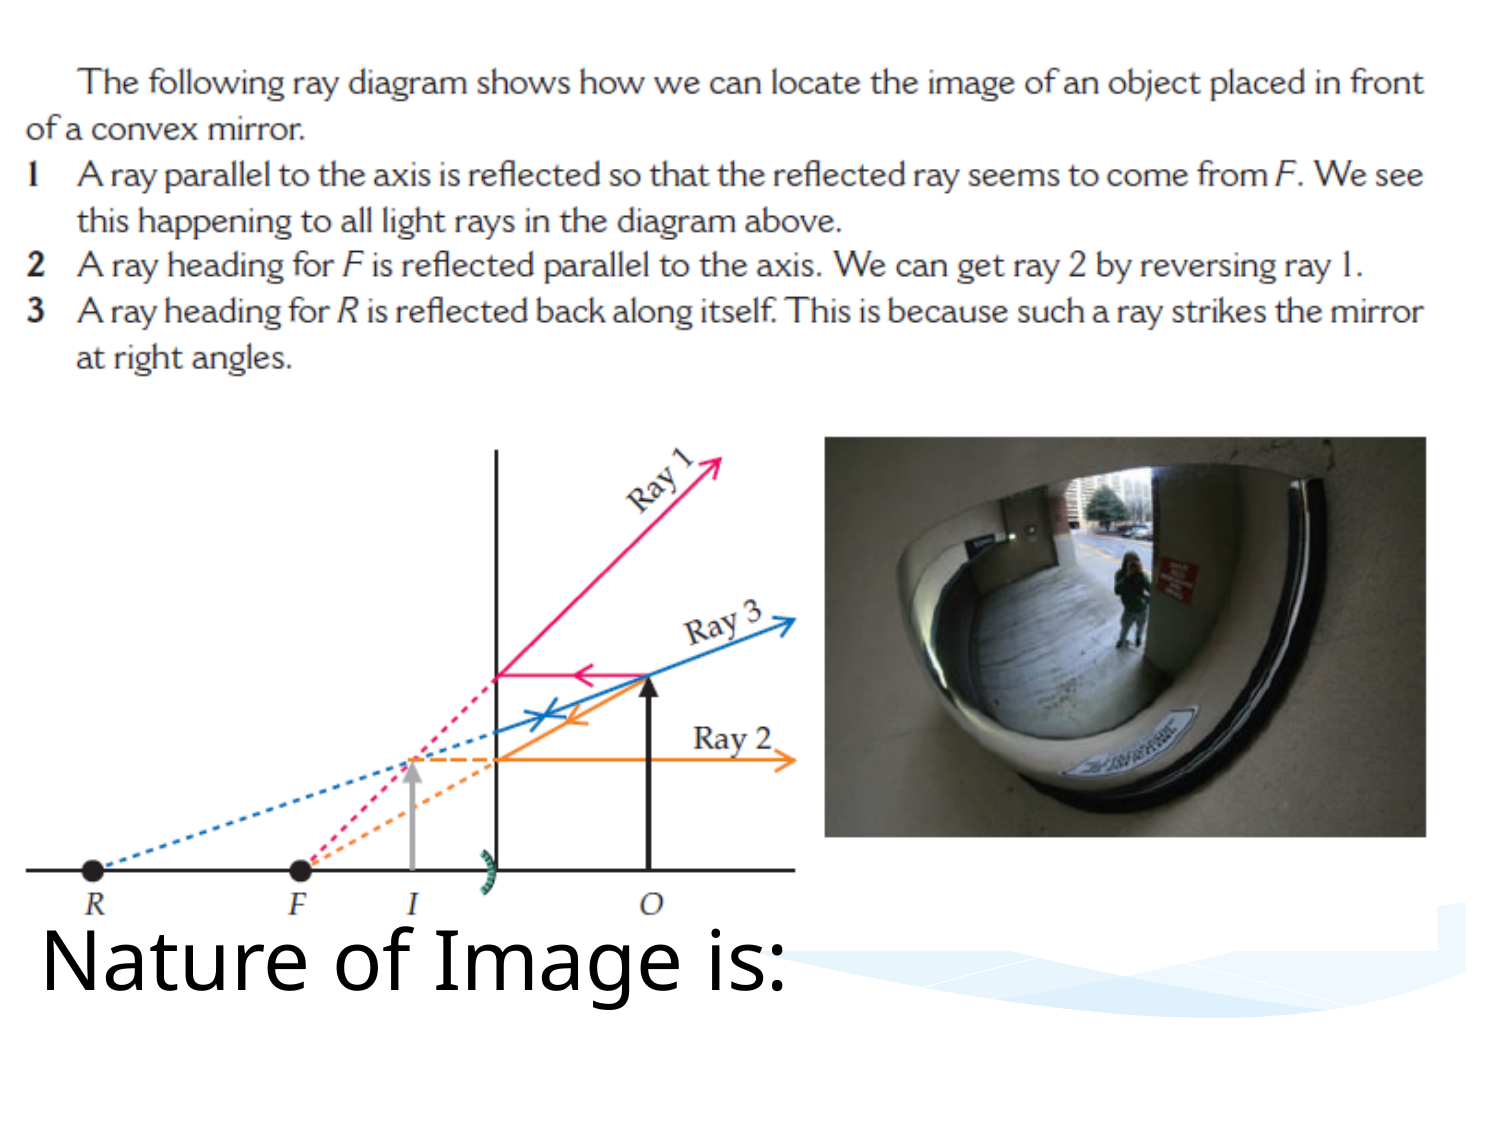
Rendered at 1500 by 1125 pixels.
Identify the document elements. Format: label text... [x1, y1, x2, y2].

picture [5, 49, 1438, 951]
text_box Nature of Image is: [24, 960, 1425, 1015]
